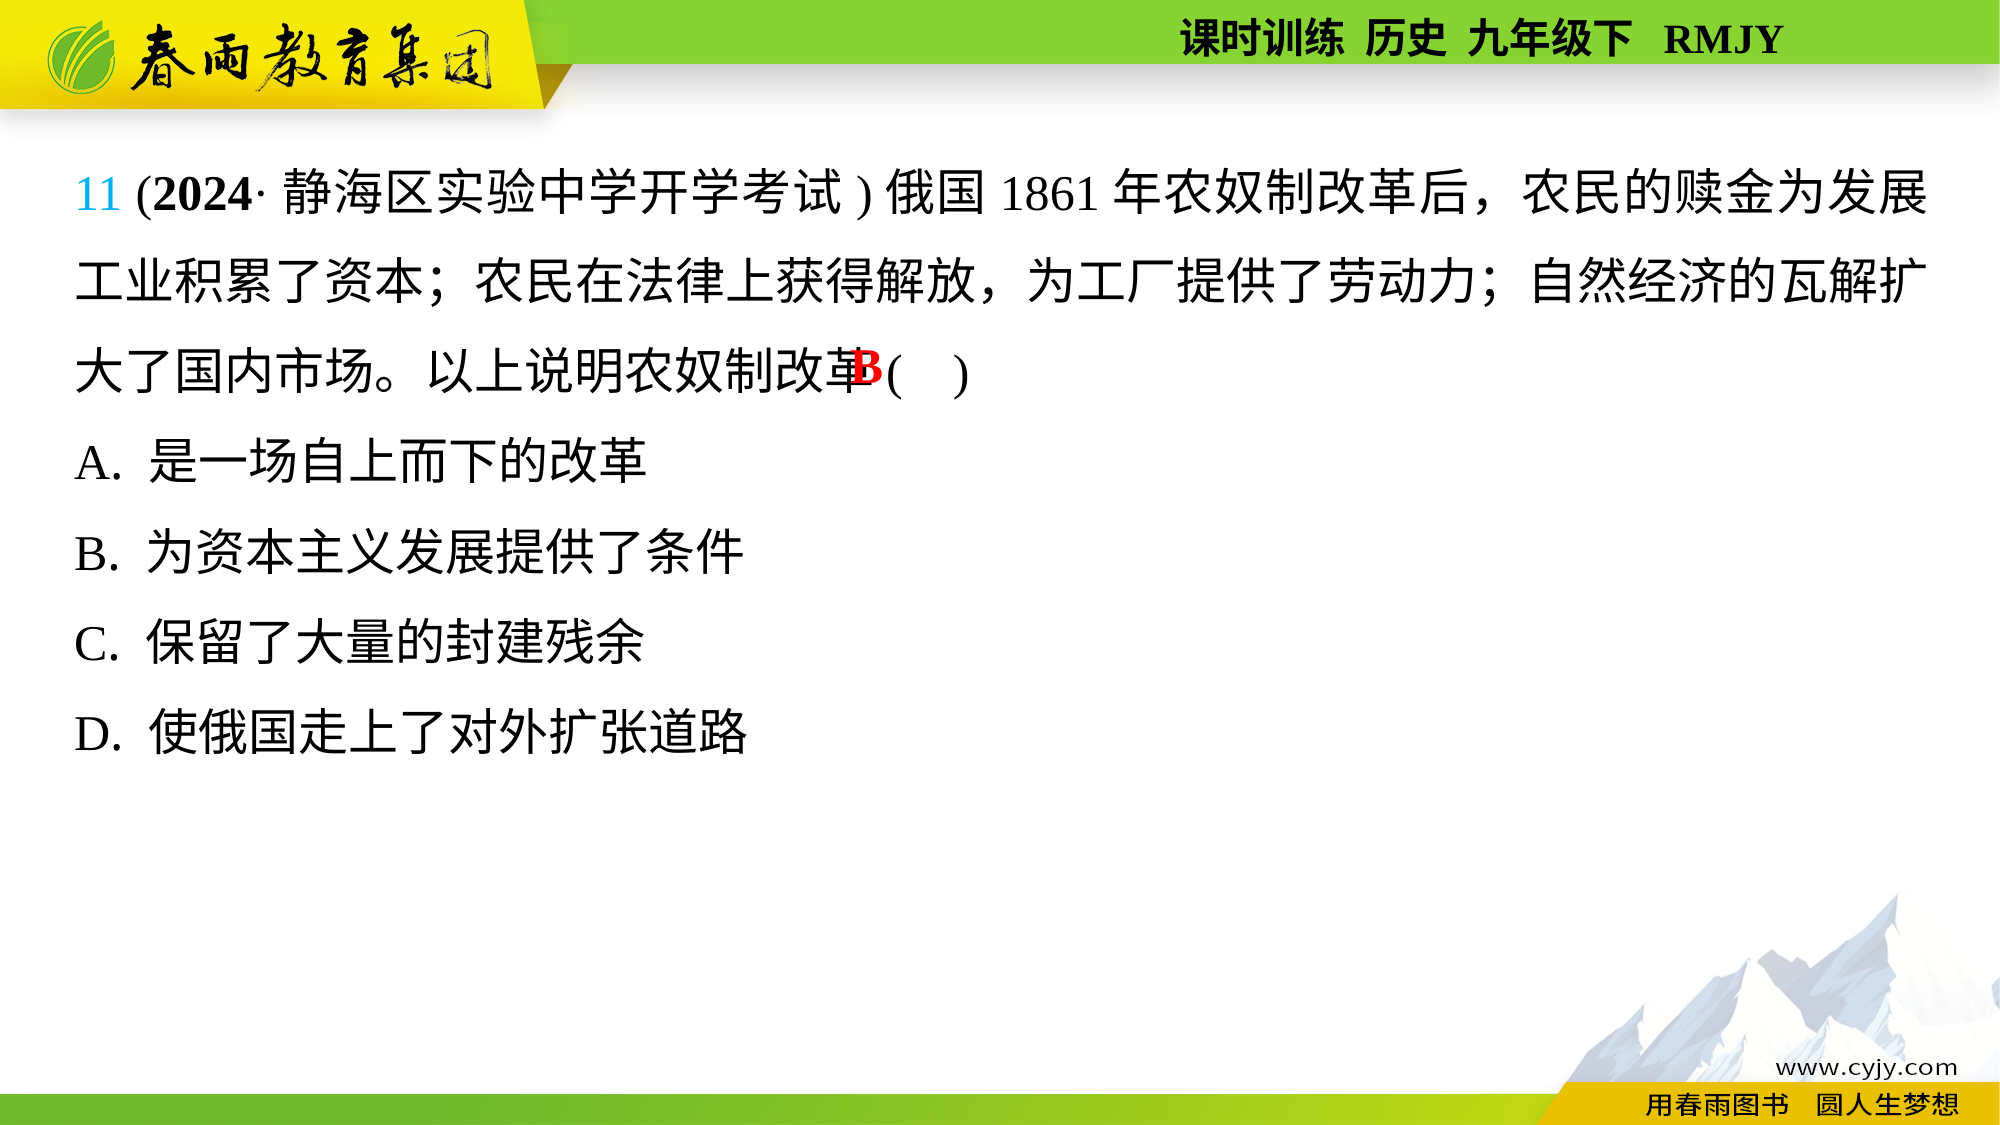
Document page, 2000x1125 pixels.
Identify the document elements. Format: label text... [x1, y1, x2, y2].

picture [0, 0, 2000, 1125]
list 11 (2024·静海区实验中学开学考试)俄国1861年农奴制改革后，农民的赎金为发展工业积累了资本；农民在法律上获得解放，为工厂提供了劳动力；自然经济的瓦解扩大了国内市场。以上说明农奴制改革( ) A. 是一场自上而下的改革 B. 为资本主义发展提供了条件 C. 保留了大量的封建残余 D. 使俄国走上了对外扩张道路 [59, 122, 1944, 763]
text_box B [834, 326, 898, 401]
